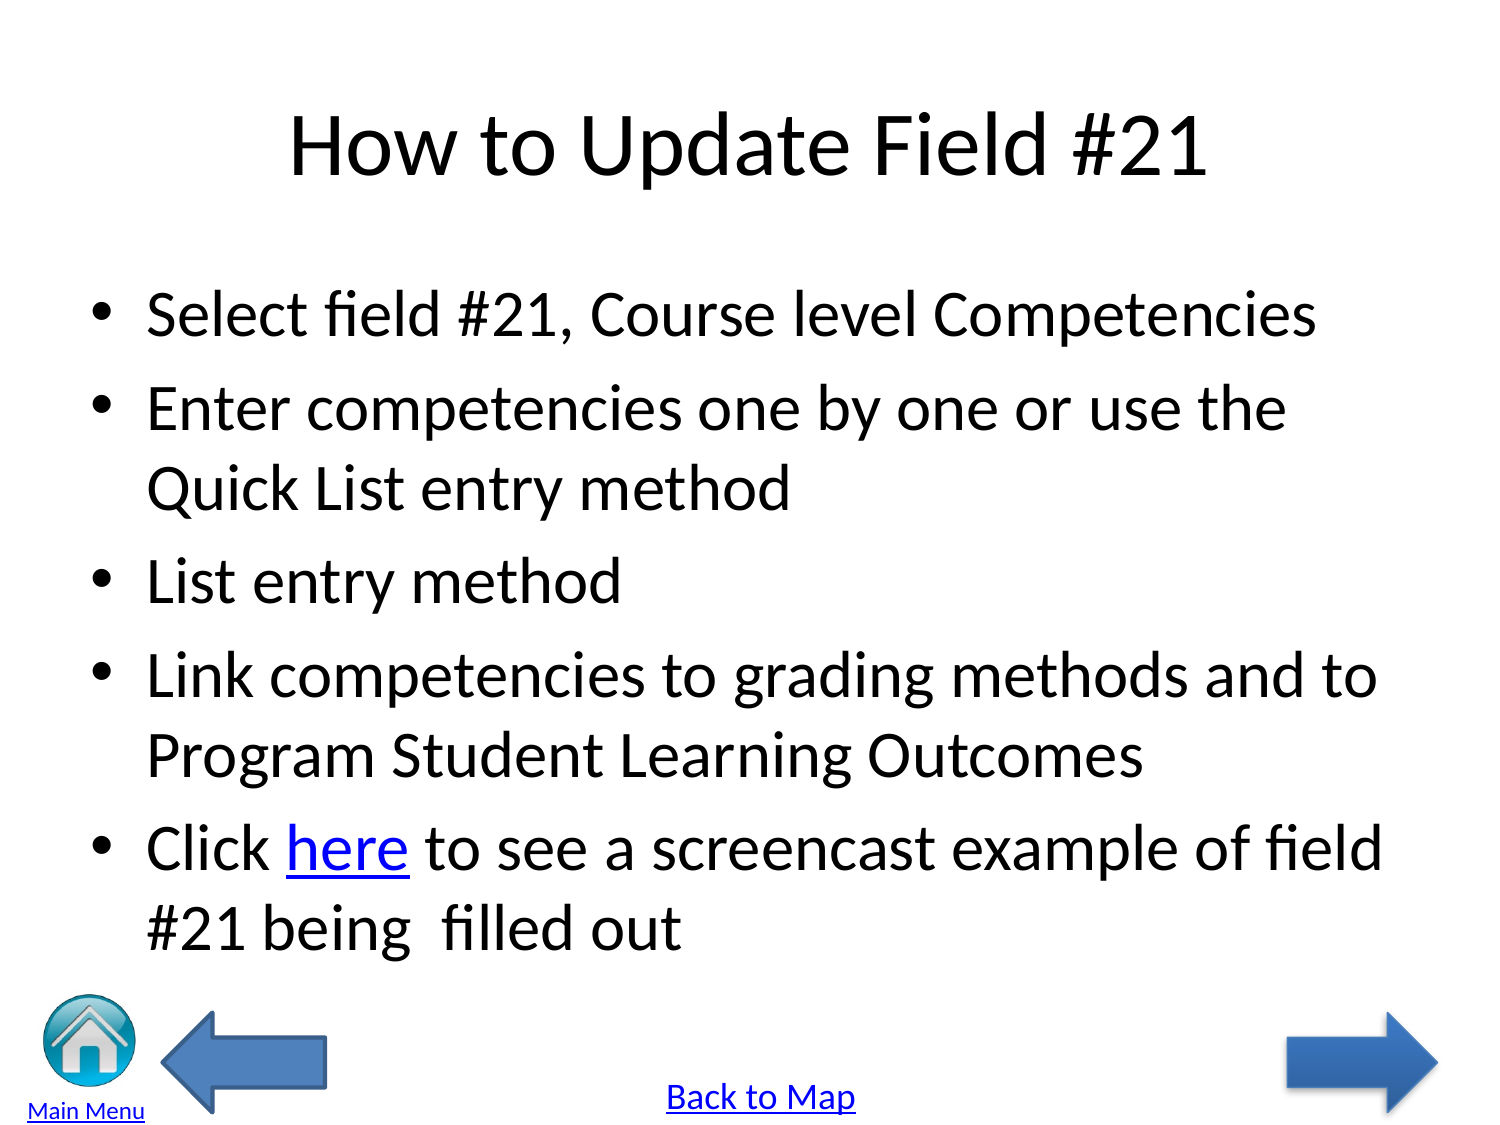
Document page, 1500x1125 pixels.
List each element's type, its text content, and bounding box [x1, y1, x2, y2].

title How to Update Field #21 [75, 45, 1425, 233]
picture [37, 987, 141, 1091]
list Select field #21, Course level Competencies Enter competencies one by one or use the Quick List entry method List entry method Link competencies to grading methods and to Program Student Learning Outcomes Click here to see a screencast example of field #21 being filled out [75, 262, 1425, 1005]
text_box Back to Map [651, 1064, 871, 1125]
